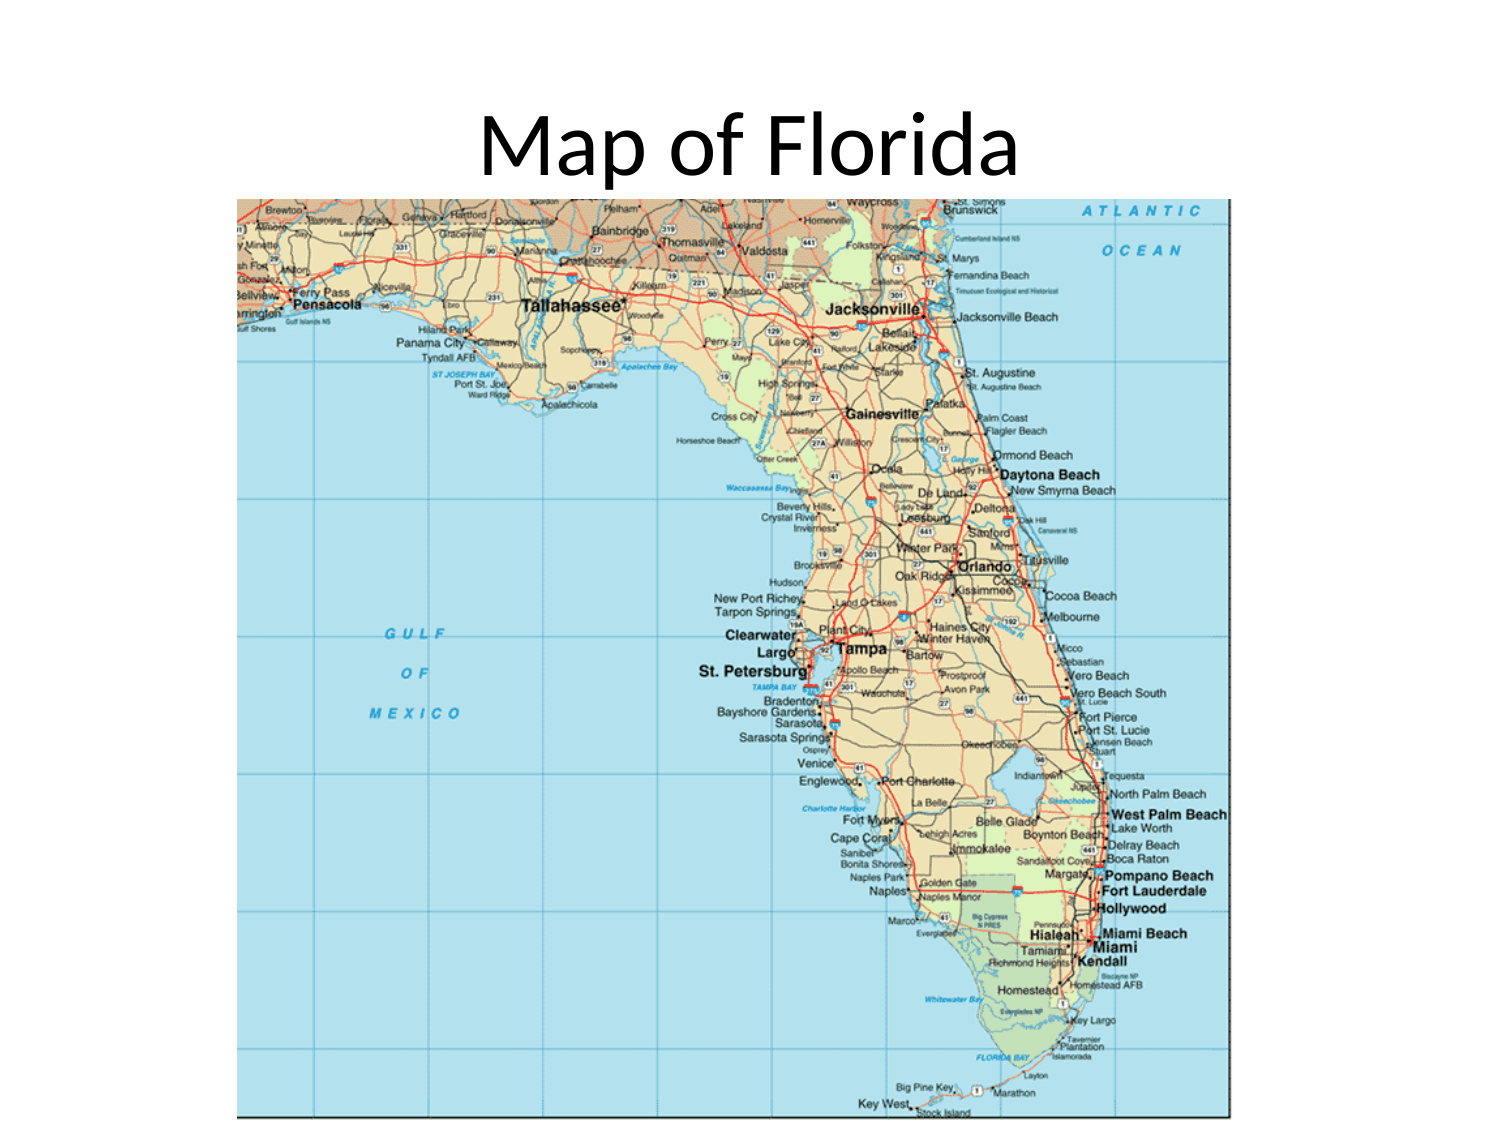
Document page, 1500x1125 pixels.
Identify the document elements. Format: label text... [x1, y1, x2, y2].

picture [237, 199, 1237, 1125]
title Map of Florida [75, 45, 1425, 233]
